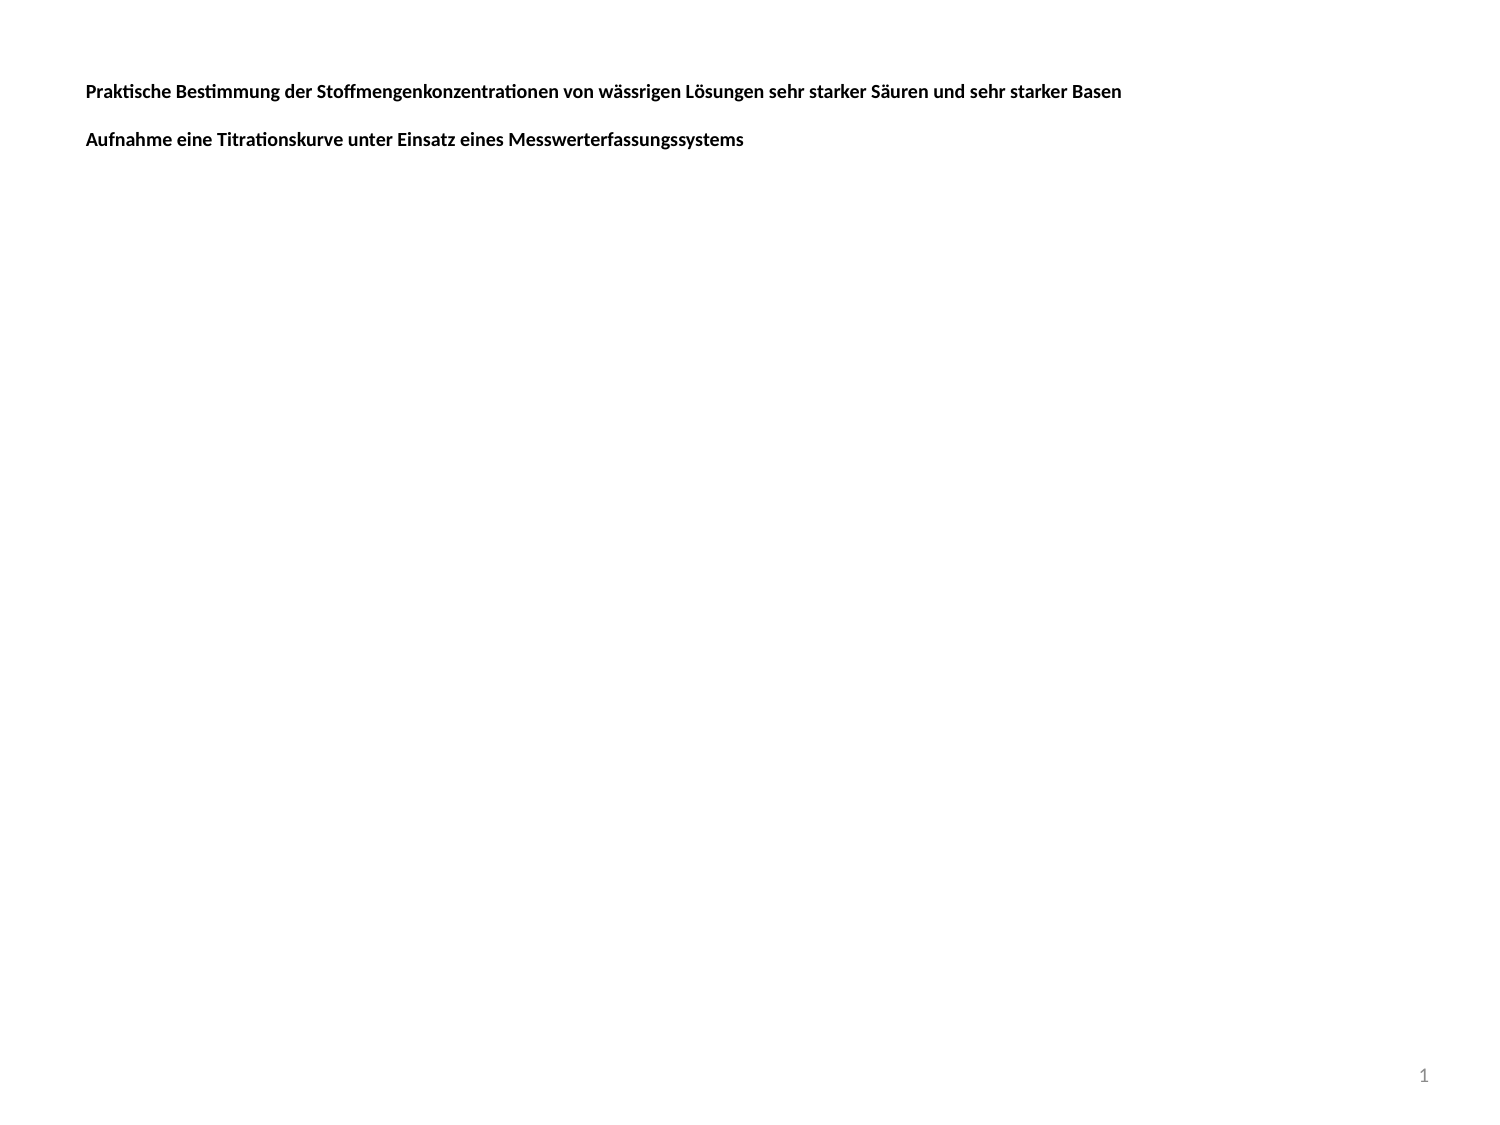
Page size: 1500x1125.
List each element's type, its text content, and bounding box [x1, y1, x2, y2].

title Praktische Bestimmung der Stoffmengenkonzentrationen von wässrigen Lösungen sehr starker Säuren und sehr starker Basen Aufnahme eine Titrationskurve unter Einsatz eines Messwerterfassungssystems [70, 70, 1430, 160]
slide_number 1 [1311, 1051, 1430, 1087]
